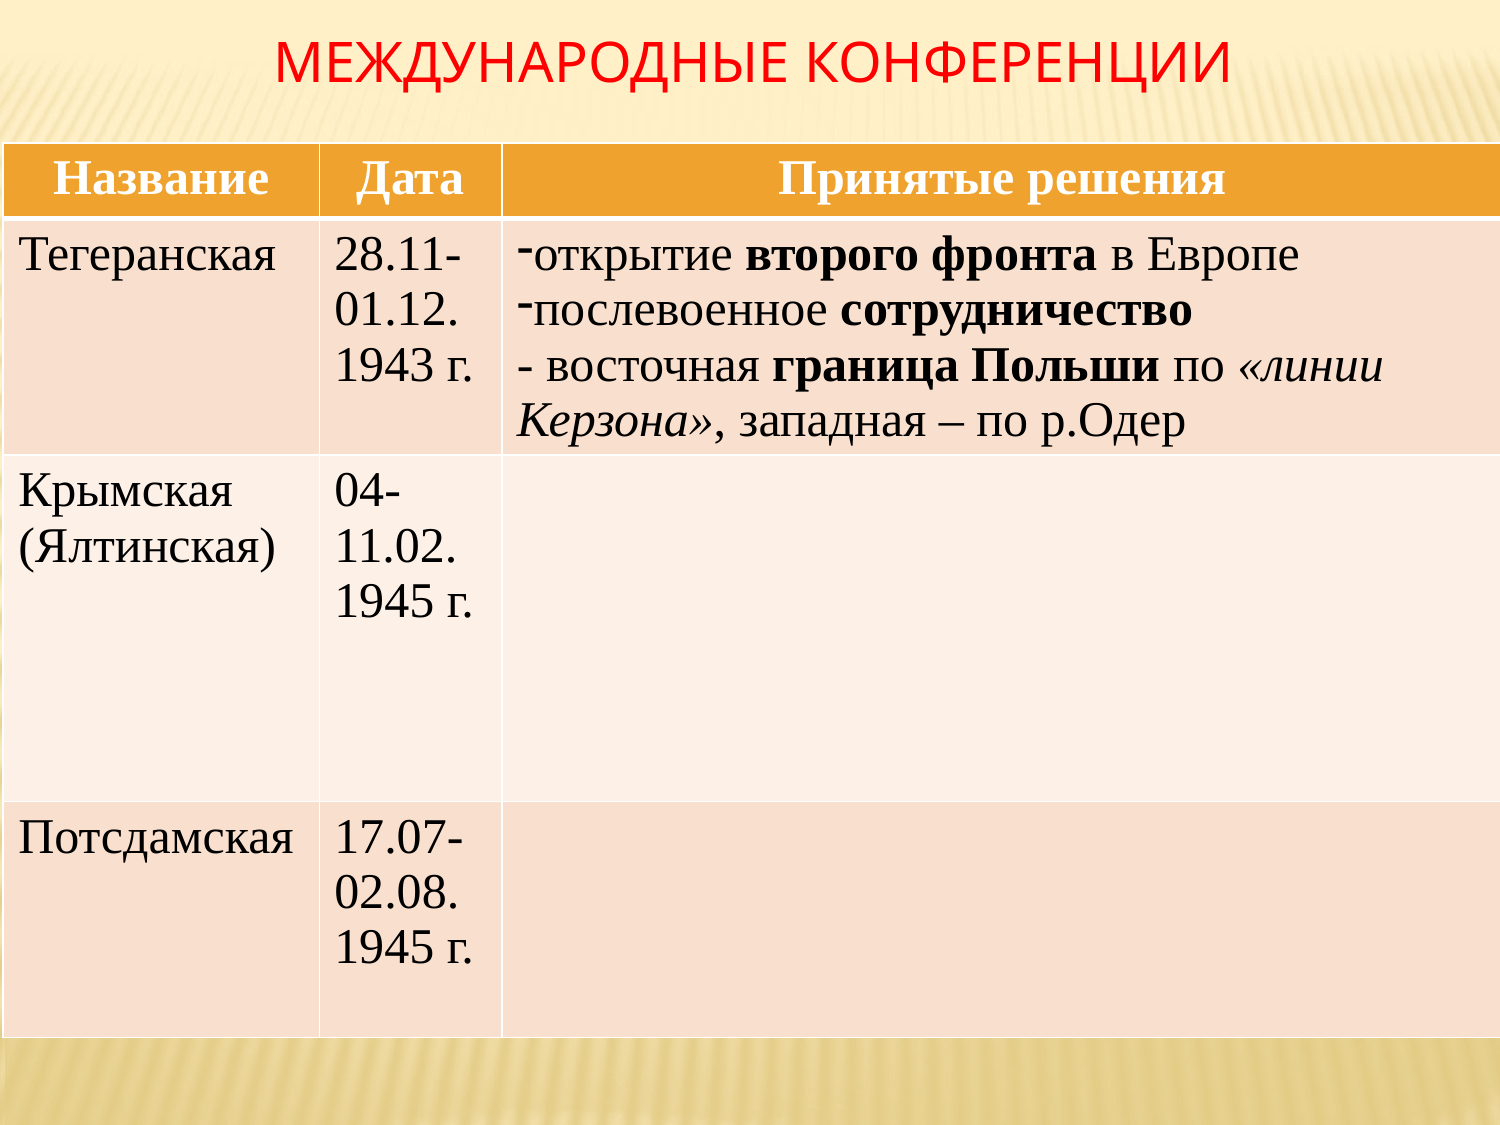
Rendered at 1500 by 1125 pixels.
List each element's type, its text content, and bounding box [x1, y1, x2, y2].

table_cell открытие второго фронта в Европе послевоенное сотрудничество - восточная граница Польши по «линии Керзона», западная – по р.Одер [503, 221, 1500, 454]
table_header Принятые решения [503, 144, 1500, 216]
table_cell 04-11.02. 1945 г. [320, 456, 501, 801]
table_cell 17.07-02.08. 1945 г. [320, 802, 501, 1037]
table_cell [503, 802, 1500, 1037]
table_cell Потсдамская [4, 802, 319, 1037]
table_cell [503, 456, 1500, 801]
table_cell Крымская (Ялтинская) [4, 456, 319, 801]
table_cell Тегеранская [4, 221, 319, 454]
title Международные конференции [41, 19, 1467, 102]
table_header Дата [320, 144, 501, 216]
table_cell 28.11-01.12. 1943 г. [320, 221, 501, 454]
table_header Название [4, 144, 319, 216]
